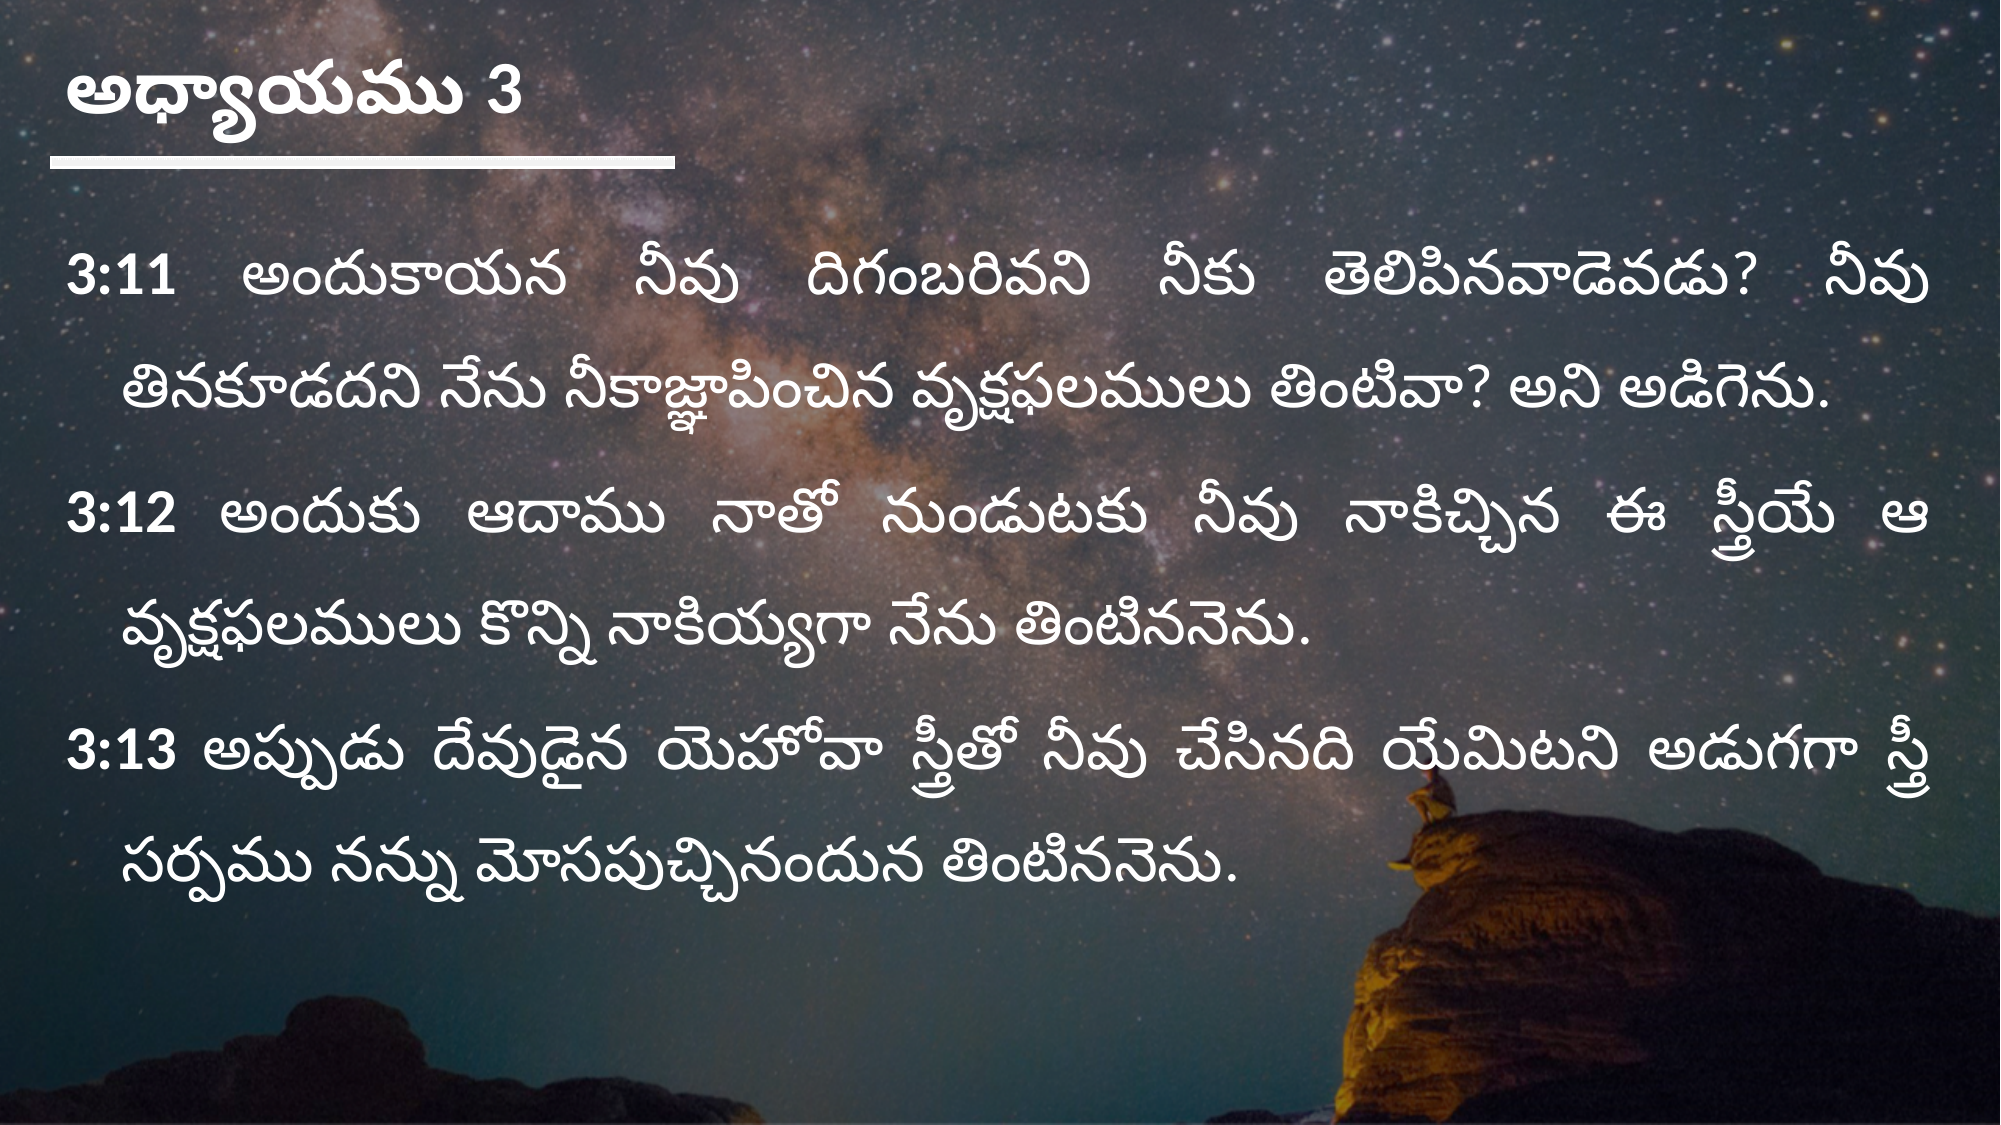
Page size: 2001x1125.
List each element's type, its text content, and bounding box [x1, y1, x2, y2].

picture [0, 0, 2000, 1125]
list 3:11 అందుకాయన నీవు దిగంబరివని నీకు తెలిపినవాడెవడు? నీవు తినకూడదని నేను నీకాజ్ఞాపించిన వృక్షఫలములు తింటివా? అని అడిగెను. 3:12 అందుకు ఆదాము నాతో నుండుటకు నీవు నాకిచ్చిన ఈ స్త్రీయే ఆ వృక్షఫలములు కొన్ని నాకియ్యగా నేను తింటిననెను. 3:13 అప్పుడు దేవుడైన యెహోవా స్త్రీతో నీవు చేసినది యేమిటని అడుగగా స్త్రీ సర్పము నన్ను మోసపుచ్చినందున తింటిననెను. [50, 187, 1946, 1063]
title అధ్యాయము 3 [50, 0, 1925, 167]
